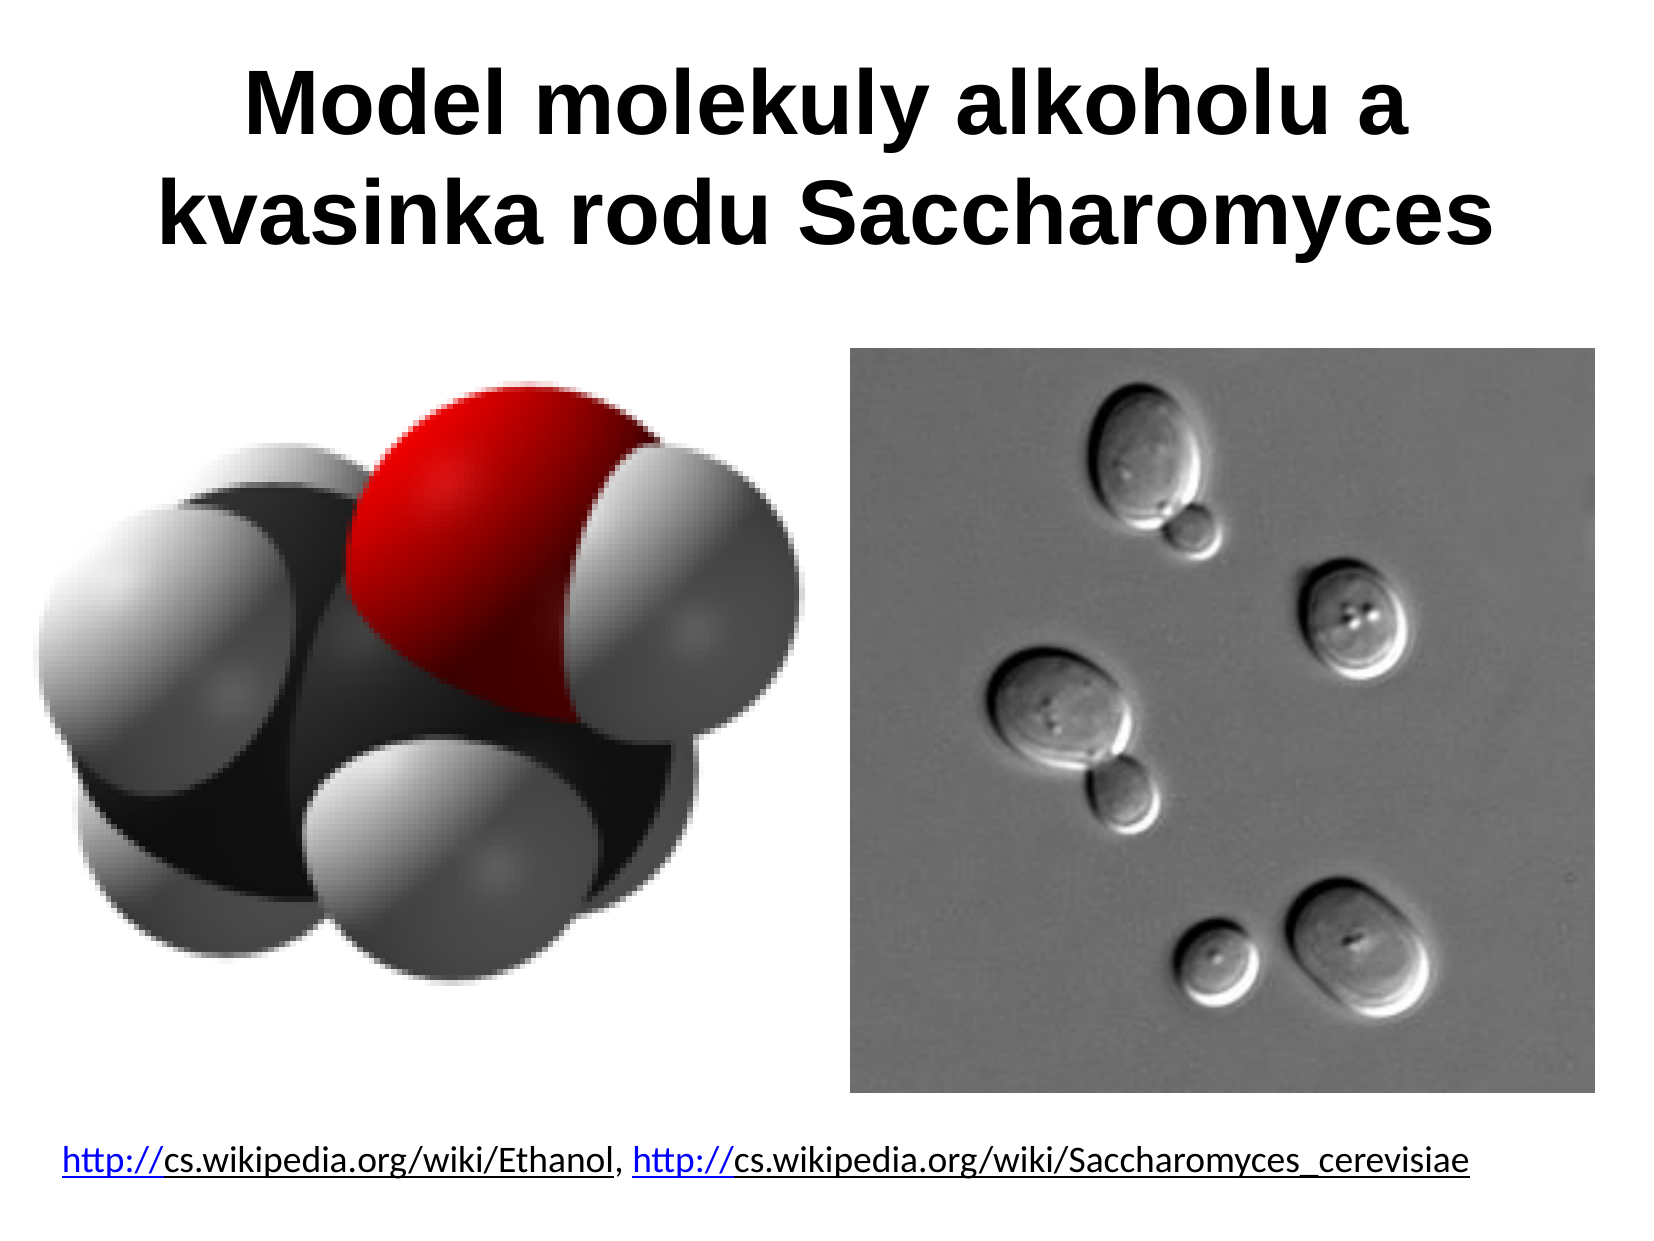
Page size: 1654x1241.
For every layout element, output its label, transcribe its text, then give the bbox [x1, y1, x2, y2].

picture [850, 348, 1595, 1093]
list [0, 348, 839, 1020]
title Model molekuly alkoholu a kvasinka rodu Saccharomyces [82, 49, 1571, 257]
text_box http://cs.wikipedia.org/wiki/Ethanol, http://cs.wikipedia.org/wiki/Saccharomyces_cerevisiae [47, 1127, 1619, 1188]
